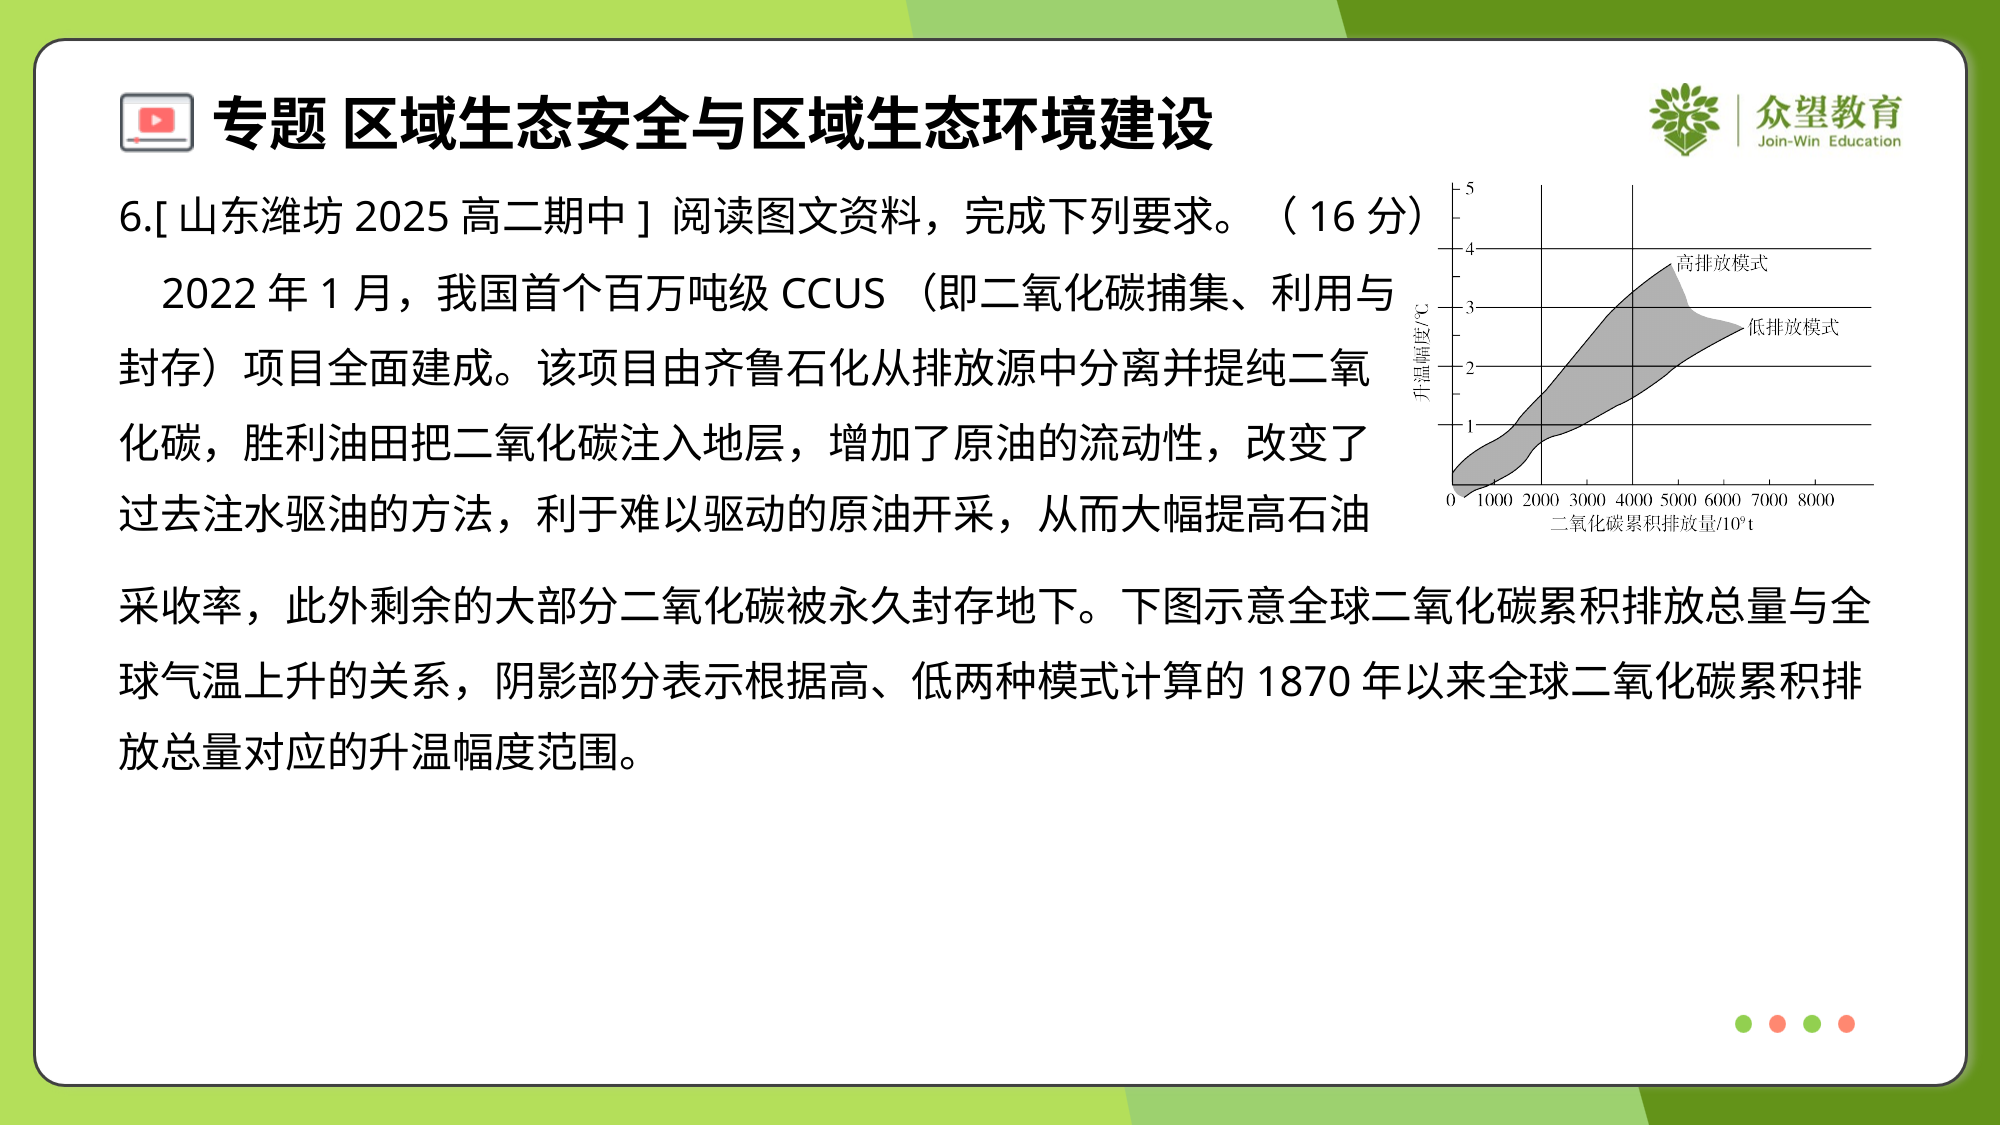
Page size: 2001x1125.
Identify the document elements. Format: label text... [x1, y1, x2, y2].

text_box 采收率，此外剩余的大部分二氧化碳被永久封存地下。下图示意全球二氧化碳累积排放总量与全 球气温上升的关系，阴影部分表示根据高、低两种模式计算的1870年以来全球二氧化碳累积排 放总量对应的升温幅度范围。 [118, 554, 1883, 769]
picture [0, 0, 2000, 1125]
text_box 6.[山东潍坊2025高二期中] 阅读图文资料，完成下列要求。（16分） 2022年1月，我国首个百万吨级CCUS（即二氧化碳捕集、利用与 封存）项目全面建成。该项目由齐鲁石化从排放源中分离并提纯二氧 化碳，胜利油田把二氧化碳注入地层，增加了原油的流动性，改变了 过去注水驱油的方法，利于难以驱动的原油开采，从而大幅提高石油 [118, 164, 1400, 531]
